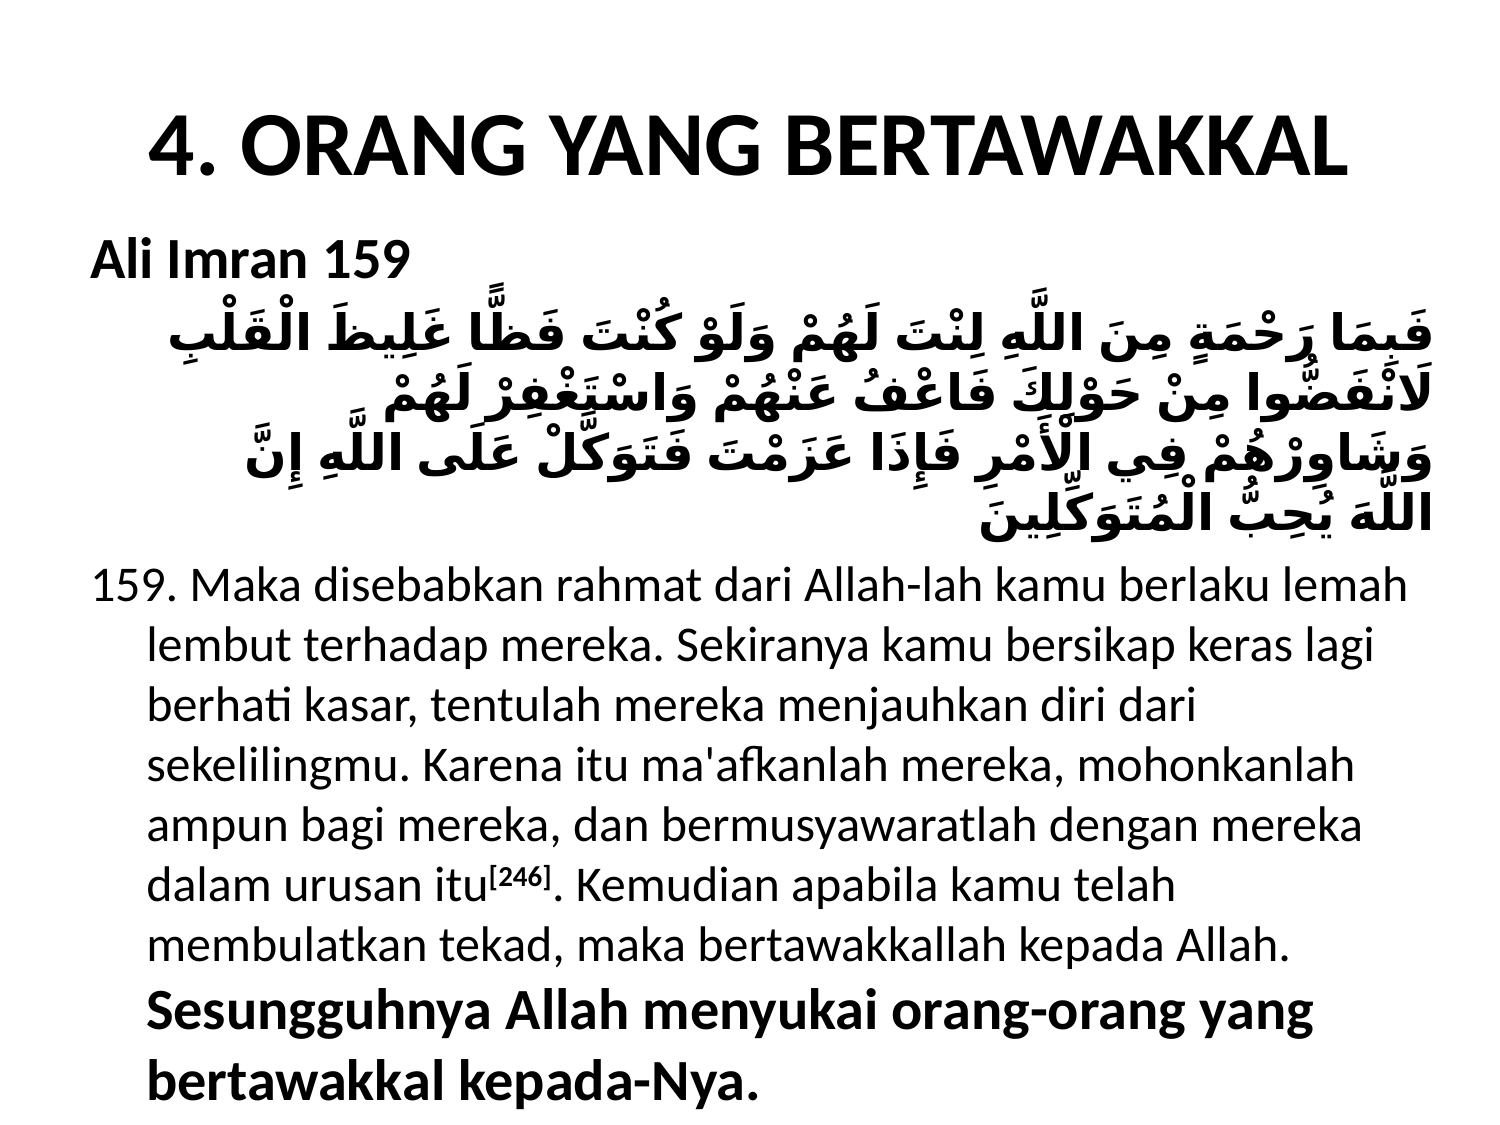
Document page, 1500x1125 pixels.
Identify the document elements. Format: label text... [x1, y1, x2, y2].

title 4. ORANG YANG BERTAWAKKAL [75, 45, 1425, 212]
list Ali Imran 159 فَبِمَا رَحْمَةٍ مِنَ اللَّهِ لِنْتَ لَهُمْ وَلَوْ كُنْتَ فَظًّا غَلِيظَ الْقَلْبِ لَانْفَضُّوا مِنْ حَوْلِكَ فَاعْفُ عَنْهُمْ وَاسْتَغْفِرْ لَهُمْ وَشَاوِرْهُمْ فِي الْأَمْرِ فَإِذَا عَزَمْتَ فَتَوَكَّلْ عَلَى اللَّهِ إِنَّ اللَّهَ يُحِبُّ الْمُتَوَكِّلِينَ 159. Maka disebabkan rahmat dari Allah-lah kamu berlaku lemah lembut terhadap mereka. Sekiranya kamu bersikap keras lagi berhati kasar, tentulah mereka menjauhkan diri dari sekelilingmu. Karena itu ma'afkanlah mereka, mohonkanlah ampun bagi mereka, dan bermusyawaratlah dengan mereka dalam urusan itu[246]. Kemudian apabila kamu telah membulatkan tekad, maka bertawakkallah kepada Allah. Sesungguhnya Allah menyukai orang-orang yang bertawakkal kepada-Nya. [75, 212, 1450, 1063]
